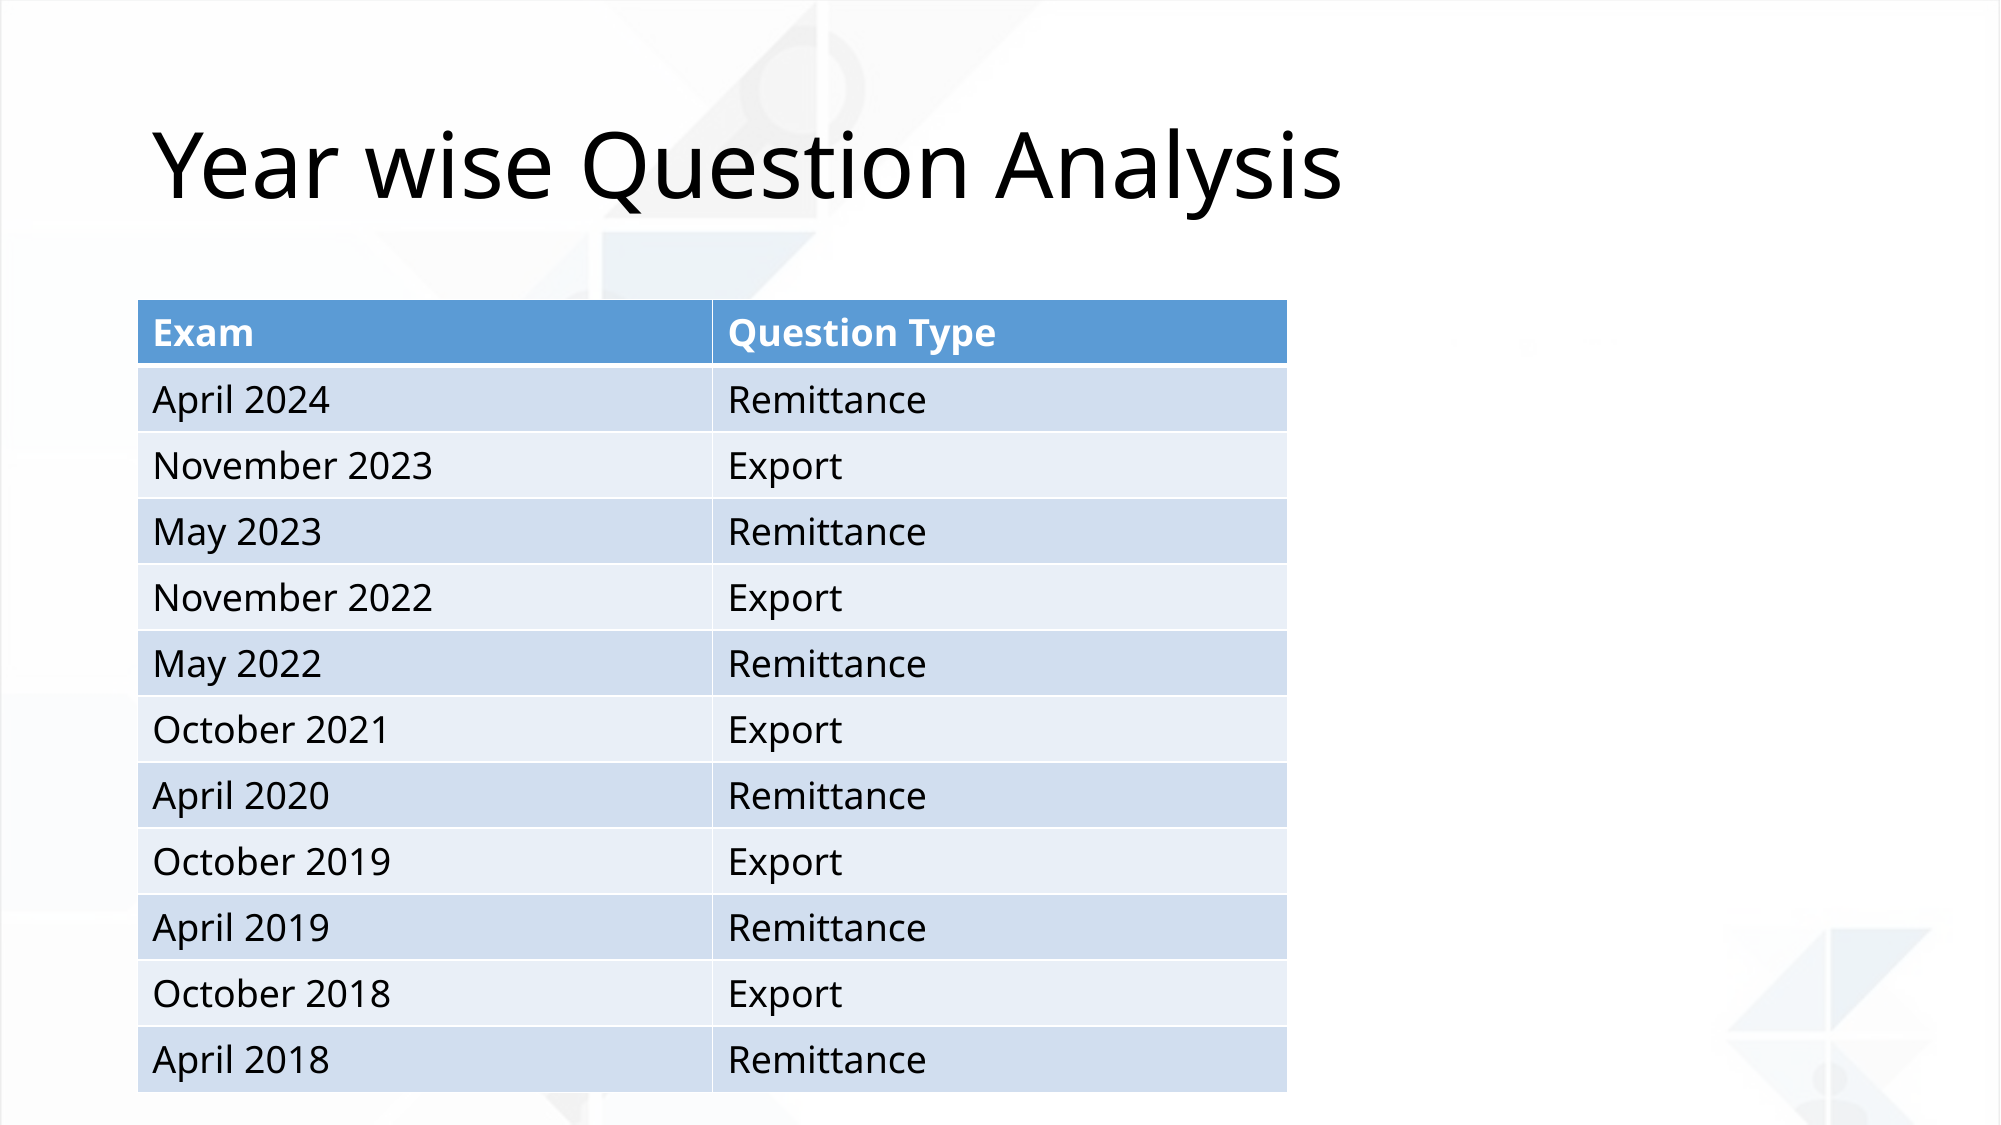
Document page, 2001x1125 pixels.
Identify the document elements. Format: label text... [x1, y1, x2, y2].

table_cell Export [713, 829, 1287, 893]
table_cell October 2018 [138, 961, 712, 1025]
table_cell Remittance [713, 368, 1287, 431]
table_cell Remittance [713, 895, 1287, 959]
table_cell October 2021 [138, 697, 712, 761]
table_cell Export [713, 433, 1287, 497]
table_cell November 2022 [138, 565, 712, 629]
table_cell May 2023 [138, 499, 712, 563]
table_cell April 2019 [138, 895, 712, 959]
table_cell October 2019 [138, 829, 712, 893]
table_cell November 2023 [138, 433, 712, 497]
table_cell May 2022 [138, 631, 712, 695]
table_cell April 2024 [138, 368, 712, 431]
table_cell Remittance [713, 1027, 1287, 1092]
title Year wise Question Analysis [137, 59, 1863, 278]
table_cell April 2018 [138, 1027, 712, 1092]
table_cell Export [713, 961, 1287, 1025]
table_cell Remittance [713, 763, 1287, 827]
table_cell Export [713, 565, 1287, 629]
table_cell Export [713, 697, 1287, 761]
table_header Exam [138, 300, 712, 363]
table_header Question Type [713, 300, 1287, 363]
table_cell Remittance [713, 631, 1287, 695]
table_cell April 2020 [138, 763, 712, 827]
table_cell Remittance [713, 499, 1287, 563]
